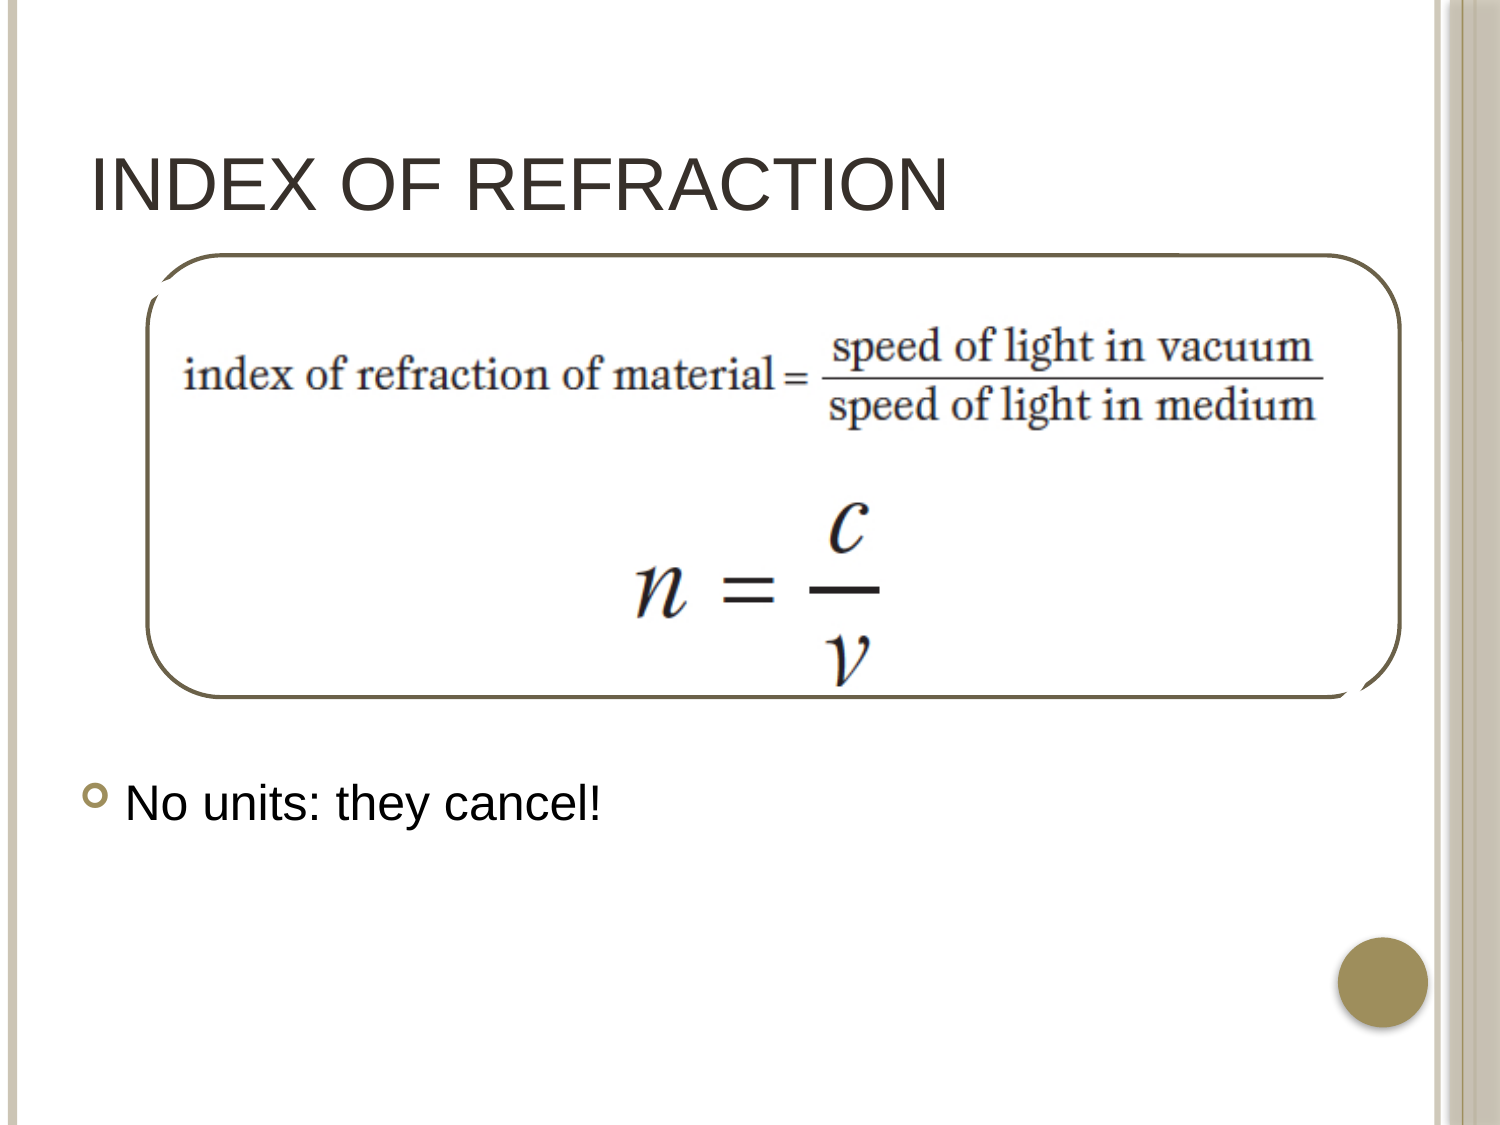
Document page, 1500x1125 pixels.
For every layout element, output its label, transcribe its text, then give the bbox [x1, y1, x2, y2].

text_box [120, 279, 1372, 718]
list No units: they cancel! [64, 255, 1290, 1055]
text_box [167, 253, 1402, 679]
title Index of Refraction [75, 45, 1300, 233]
